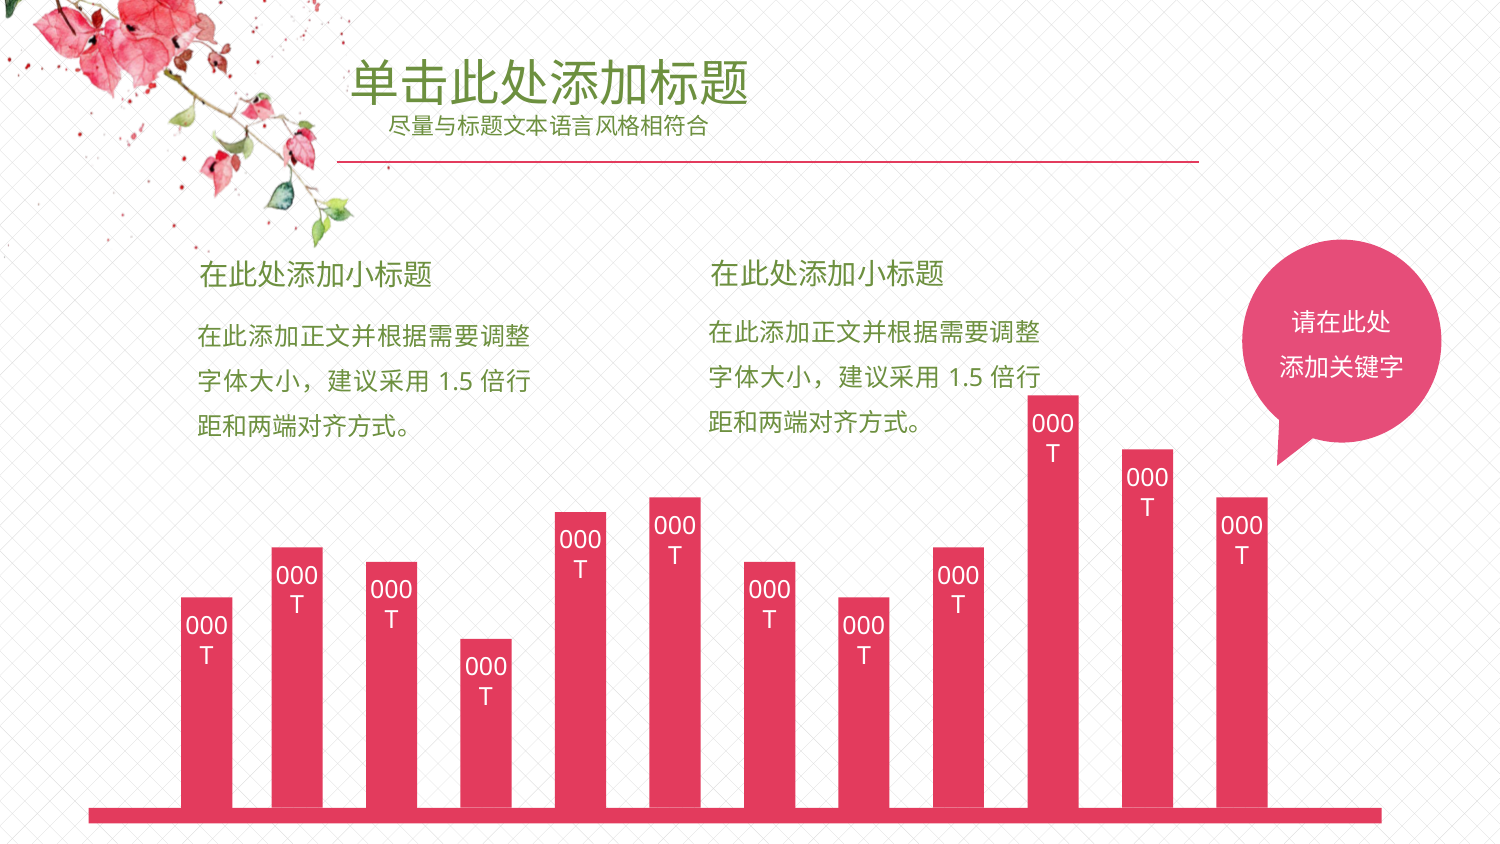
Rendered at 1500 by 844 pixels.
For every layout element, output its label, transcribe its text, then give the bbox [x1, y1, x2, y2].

text_box 000T [931, 545, 986, 806]
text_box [184, 248, 532, 450]
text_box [1241, 239, 1442, 443]
text_box 000T [1025, 393, 1081, 806]
text_box 000T [269, 545, 325, 806]
text_box 000T [364, 560, 419, 806]
text_box 000T [742, 560, 797, 806]
text_box 单击此处添加标题 尽量与标题文本语言风格相符合 [398, 43, 798, 147]
text_box 000T [1214, 495, 1270, 806]
text_box 000T [836, 595, 892, 806]
text_box 000T [1120, 447, 1175, 806]
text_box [695, 247, 1042, 447]
text_box 000T [458, 637, 514, 806]
text_box 000T [179, 595, 234, 806]
picture [0, 0, 394, 284]
text_box 000T [647, 495, 703, 806]
text_box 000T [553, 510, 608, 806]
text_box [86, 806, 1384, 826]
